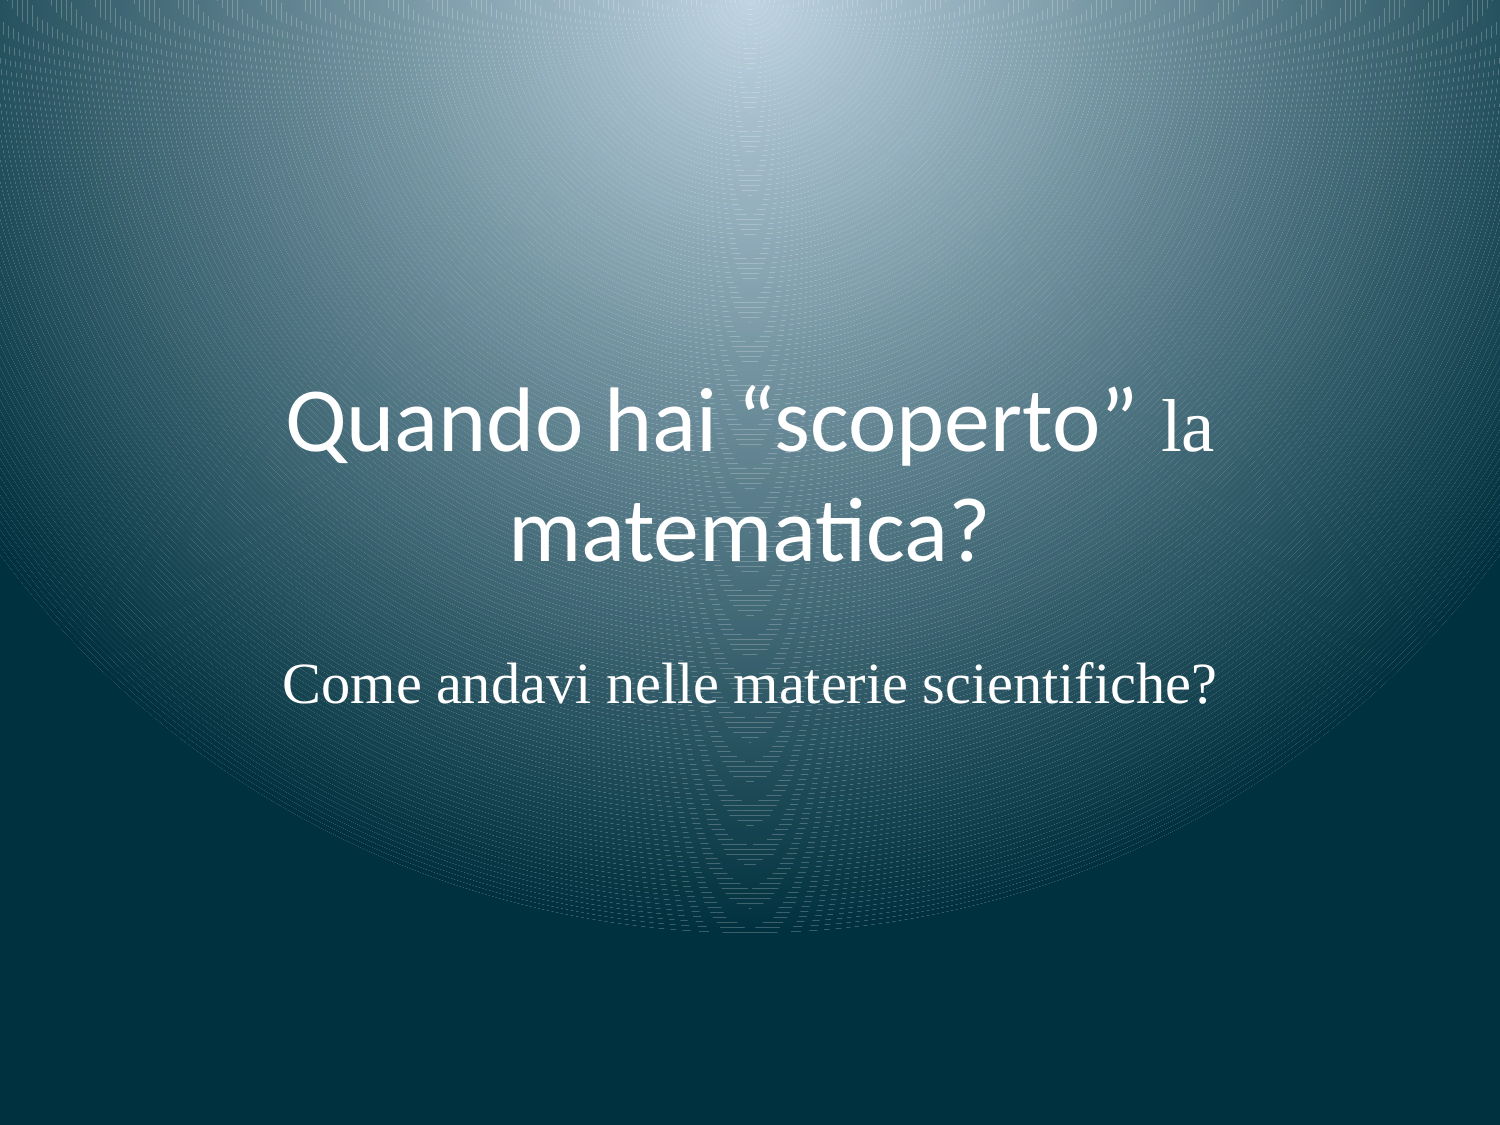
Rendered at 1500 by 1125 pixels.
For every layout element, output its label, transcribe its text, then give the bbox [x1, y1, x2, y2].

title Quando hai “scoperto” la matematica? [112, 349, 1388, 591]
subtitle Come andavi nelle materie scientifiche? [225, 637, 1275, 925]
